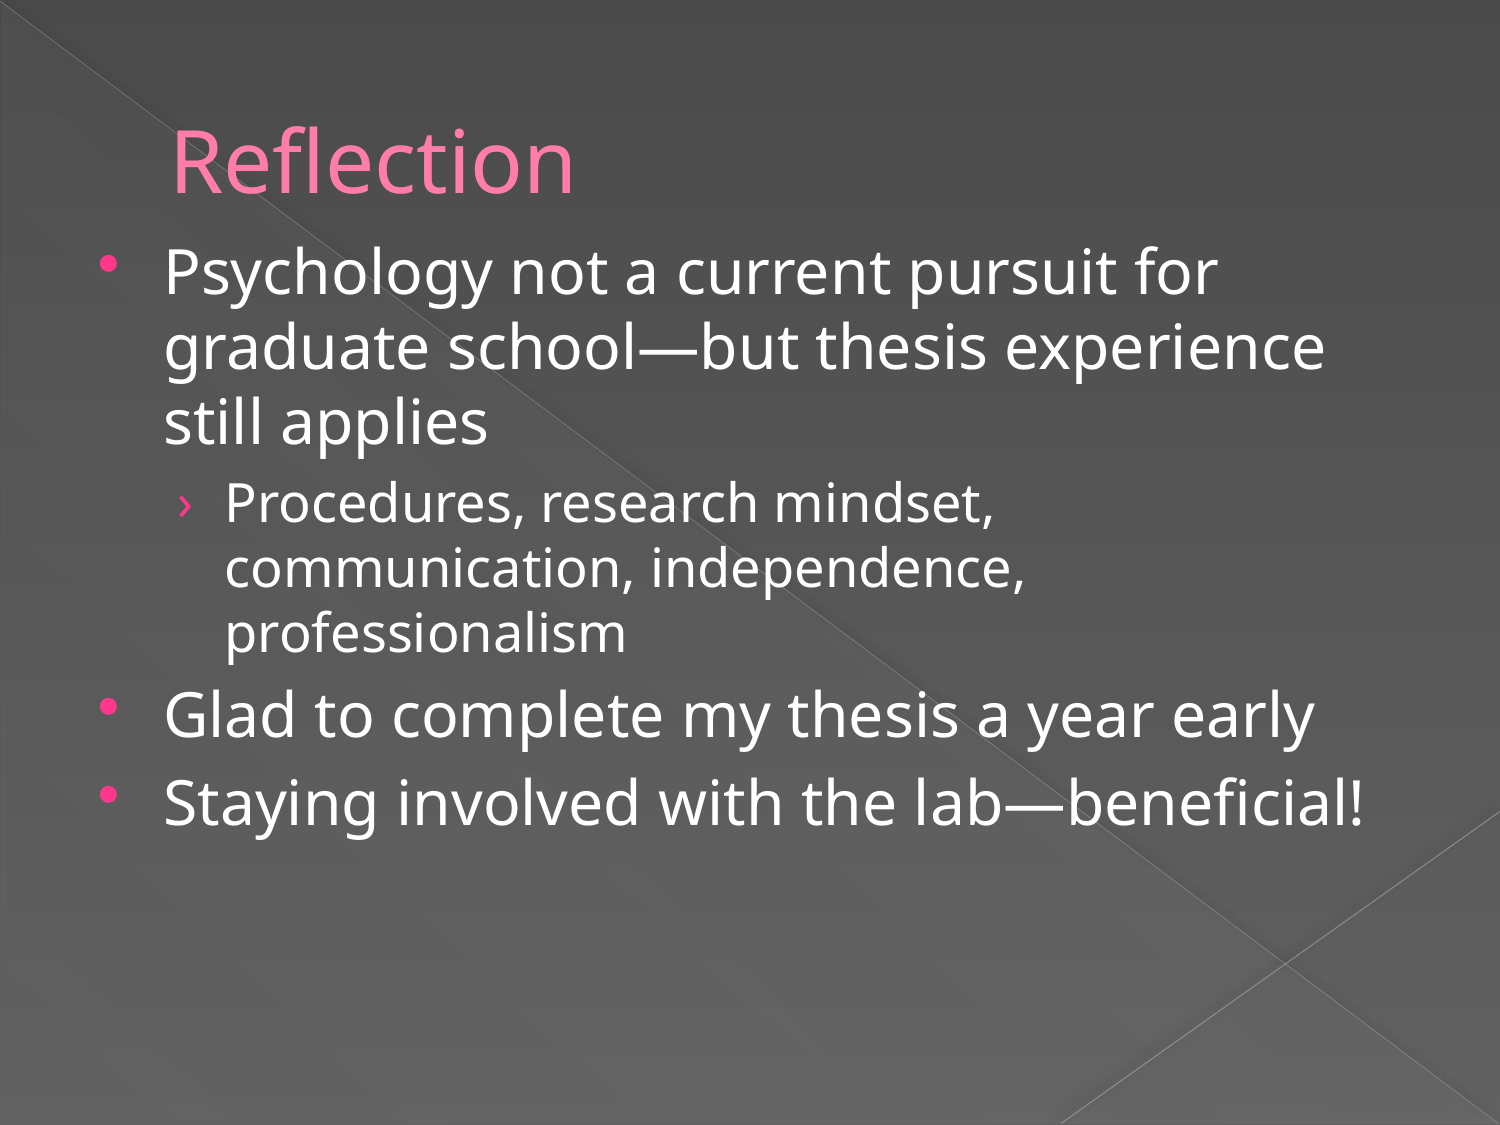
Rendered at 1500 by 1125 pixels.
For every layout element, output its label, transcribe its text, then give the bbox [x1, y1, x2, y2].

title Reflection [75, 43, 1425, 224]
list Psychology not a current pursuit for graduate school—but thesis experience still applies Procedures, research mindset, communication, independence, professionalism Glad to complete my thesis a year early Staying involved with the lab—beneficial! [75, 224, 1425, 1059]
